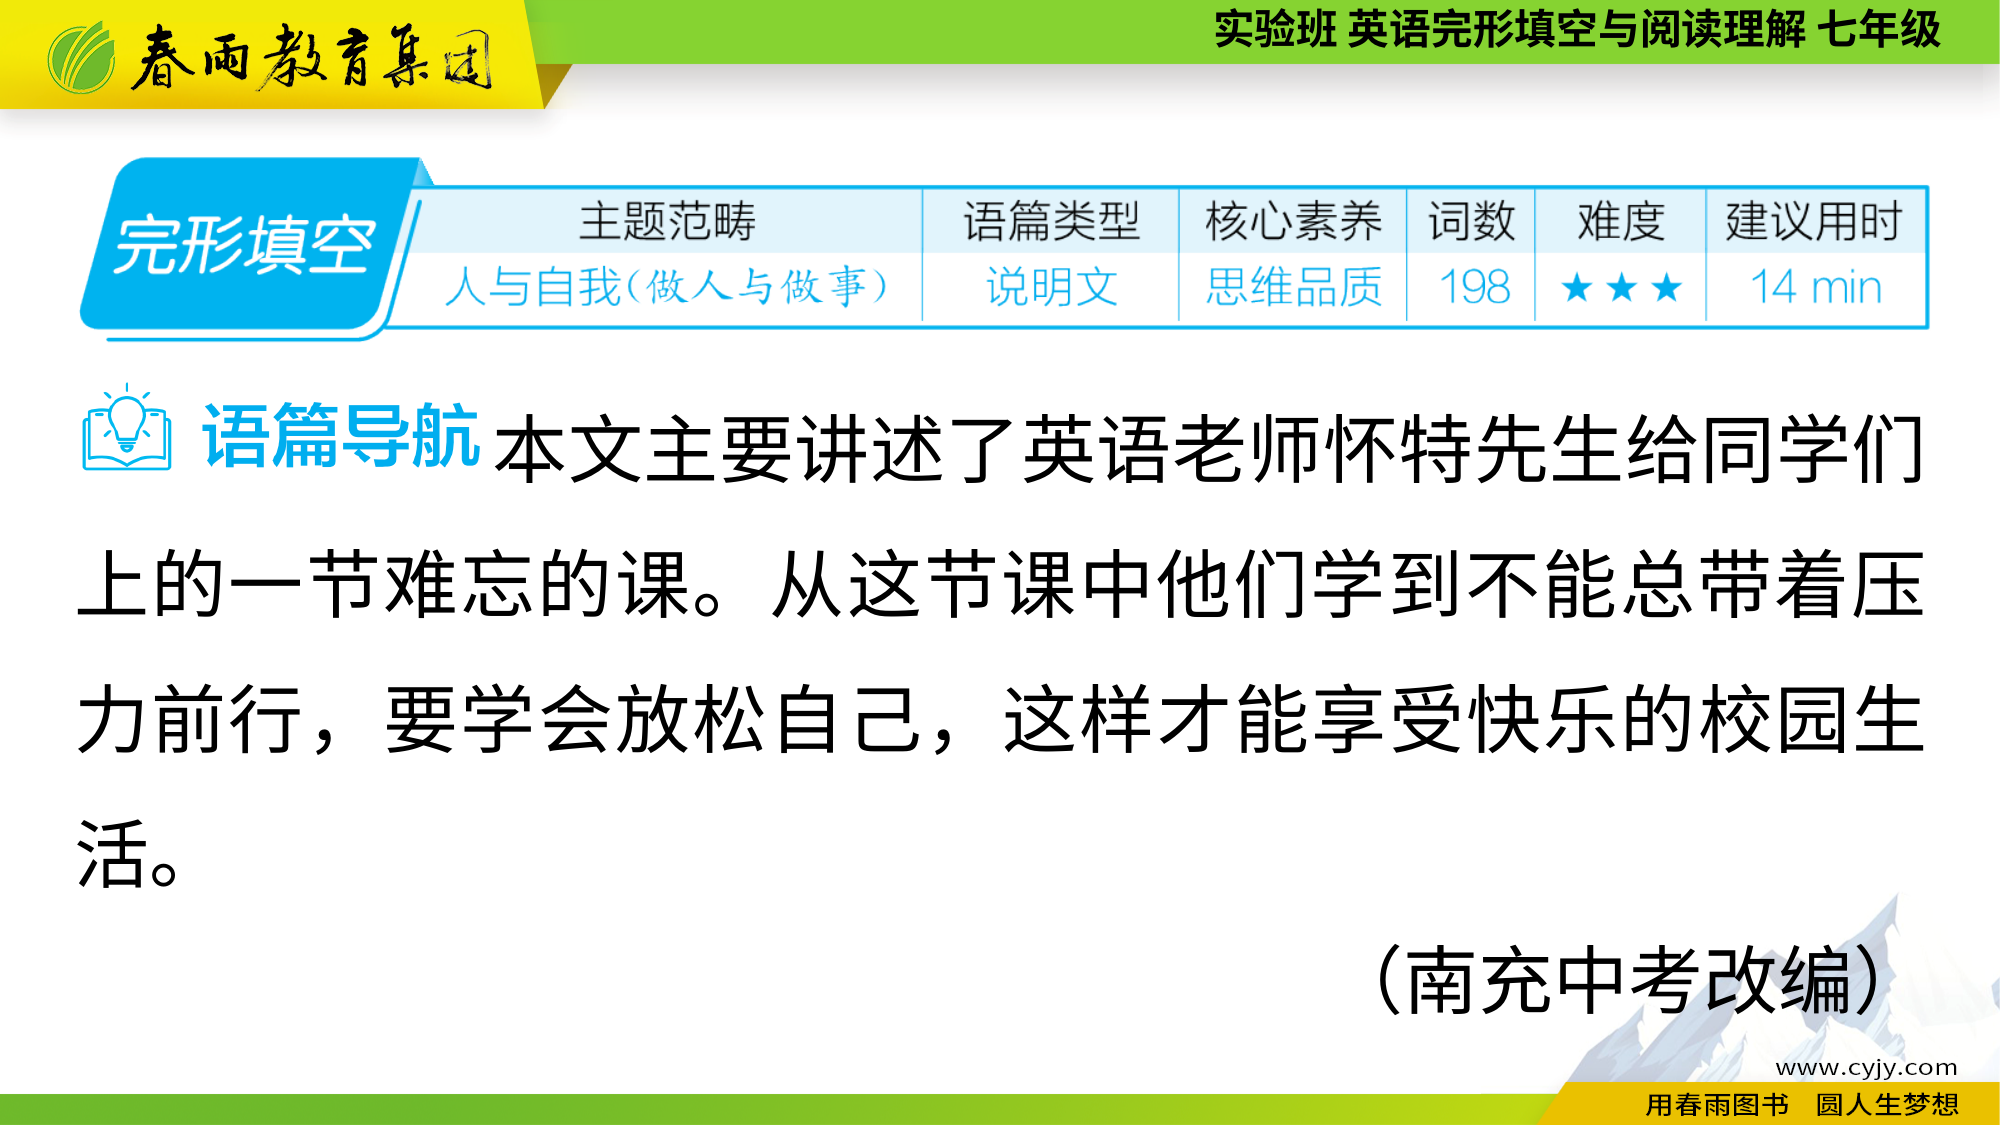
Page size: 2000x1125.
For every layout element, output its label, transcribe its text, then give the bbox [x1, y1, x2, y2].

picture [0, 0, 2000, 1125]
text_box 本文主要讲述了英语老师怀特先生给同学们上的一节难忘的课。从这节课中他们学到不能总带着压力前行，要学会放松自己，这样才能享受快乐的校园生活。 [59, 360, 1944, 905]
text_box （南充中考改编） [1035, 881, 1944, 1032]
